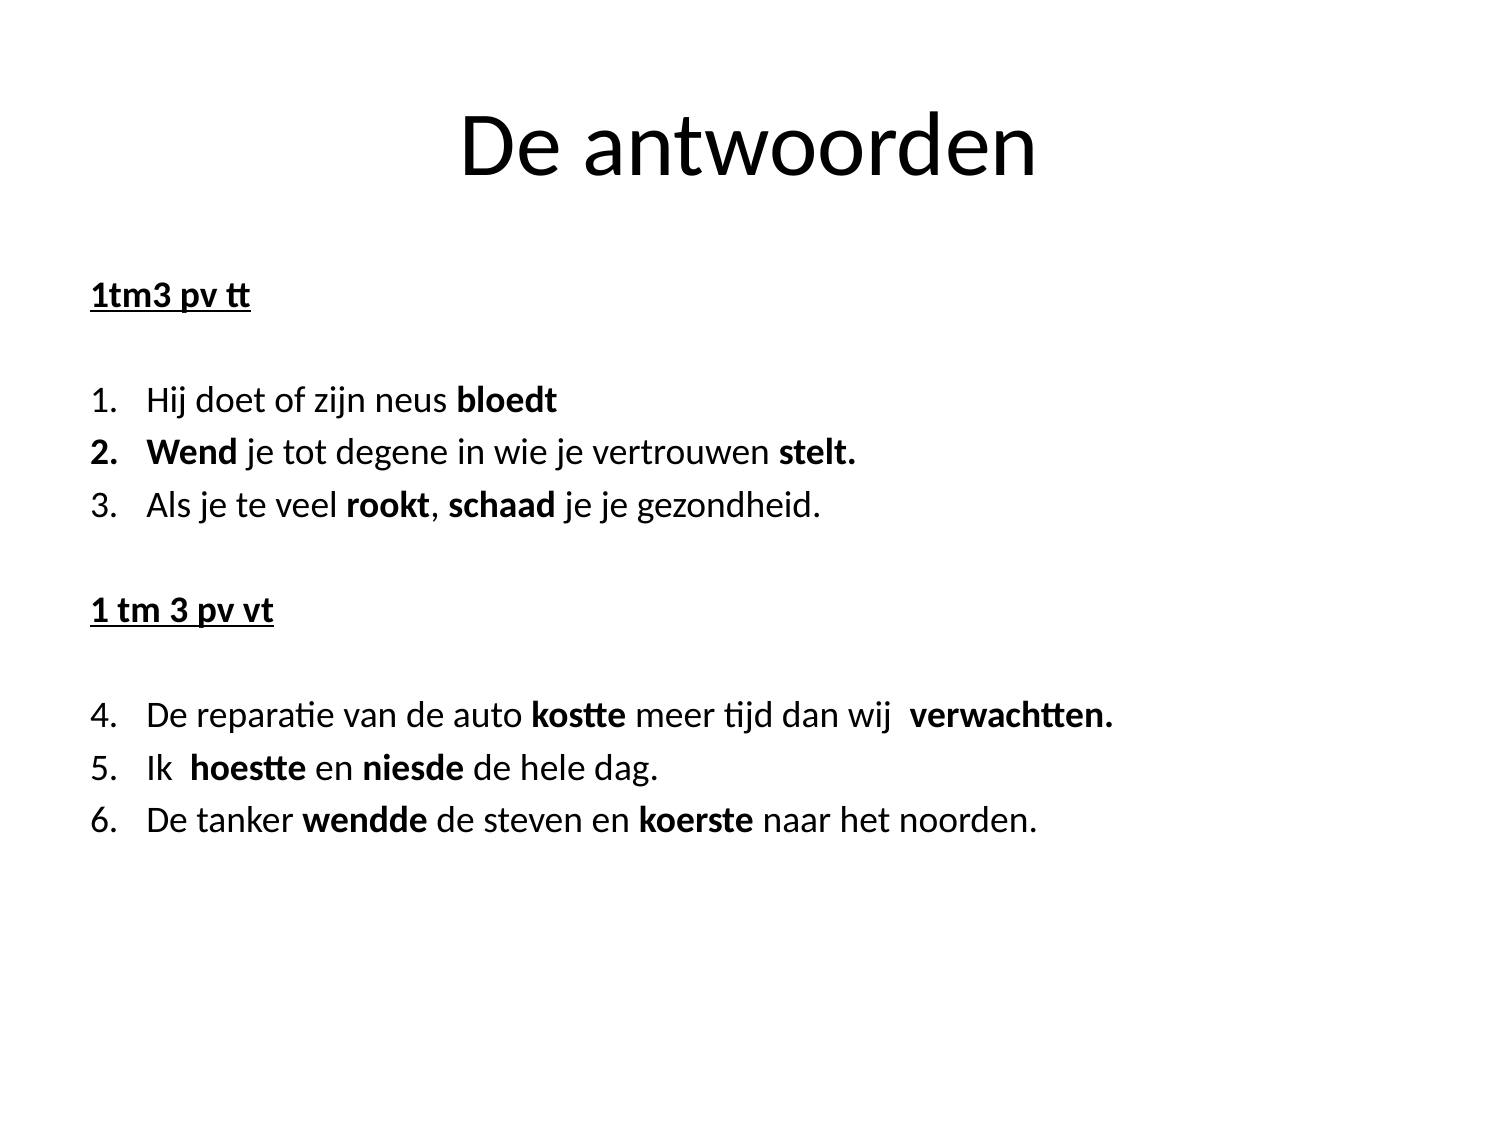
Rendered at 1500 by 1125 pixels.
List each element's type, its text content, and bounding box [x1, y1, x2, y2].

title De antwoorden [75, 45, 1425, 233]
list 1tm3 pv tt Hij doet of zijn neus bloedt Wend je tot degene in wie je vertrouwen stelt. Als je te veel rookt, schaad je je gezondheid. 1 tm 3 pv vt De reparatie van de auto kostte meer tijd dan wij verwachtten. Ik hoestte en niesde de hele dag. De tanker wendde de steven en koerste naar het noorden. [75, 262, 1425, 1005]
